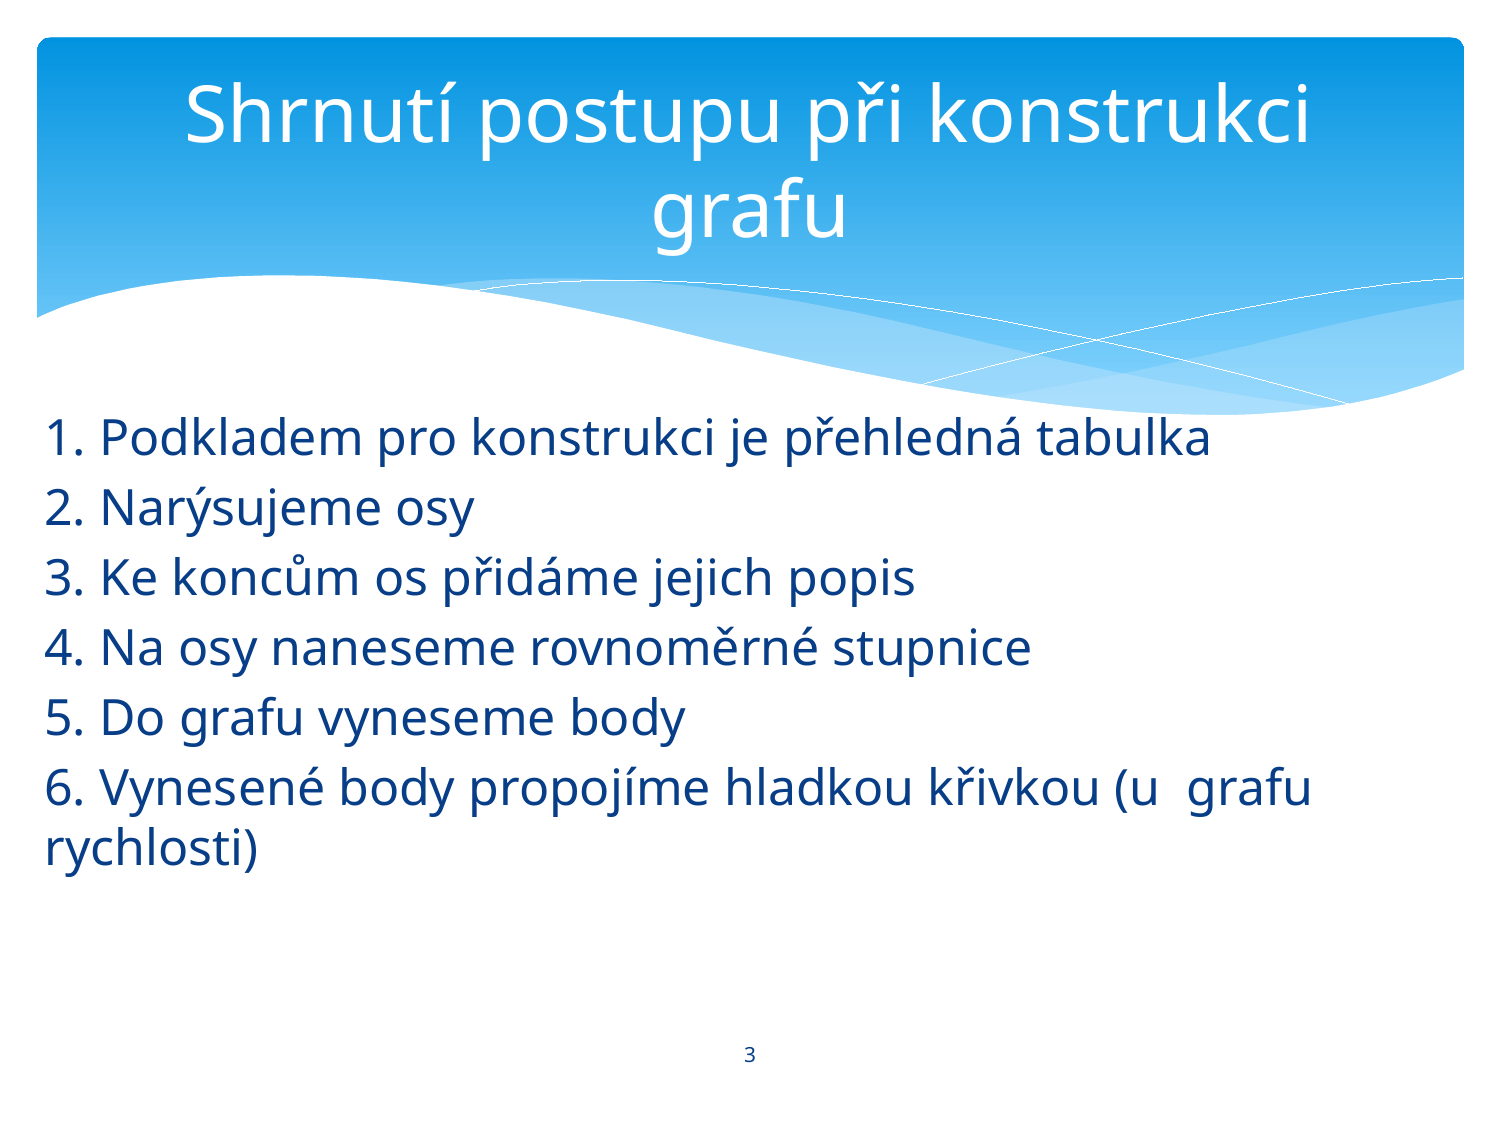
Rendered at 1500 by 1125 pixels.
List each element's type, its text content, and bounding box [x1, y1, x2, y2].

list 1. Podkladem pro konstrukci je přehledná tabulka 2. Narýsujeme osy 3. Ke koncům os přidáme jejich popis 4. Na osy naneseme rovnoměrné stupnice 5. Do grafu vyneseme body 6. Vynesené body propojíme hladkou křivkou (u grafu rychlosti) [29, 398, 1471, 1059]
title Shrnutí postupu při konstrukci grafu [75, 55, 1425, 261]
slide_number 3 [654, 1025, 846, 1086]
